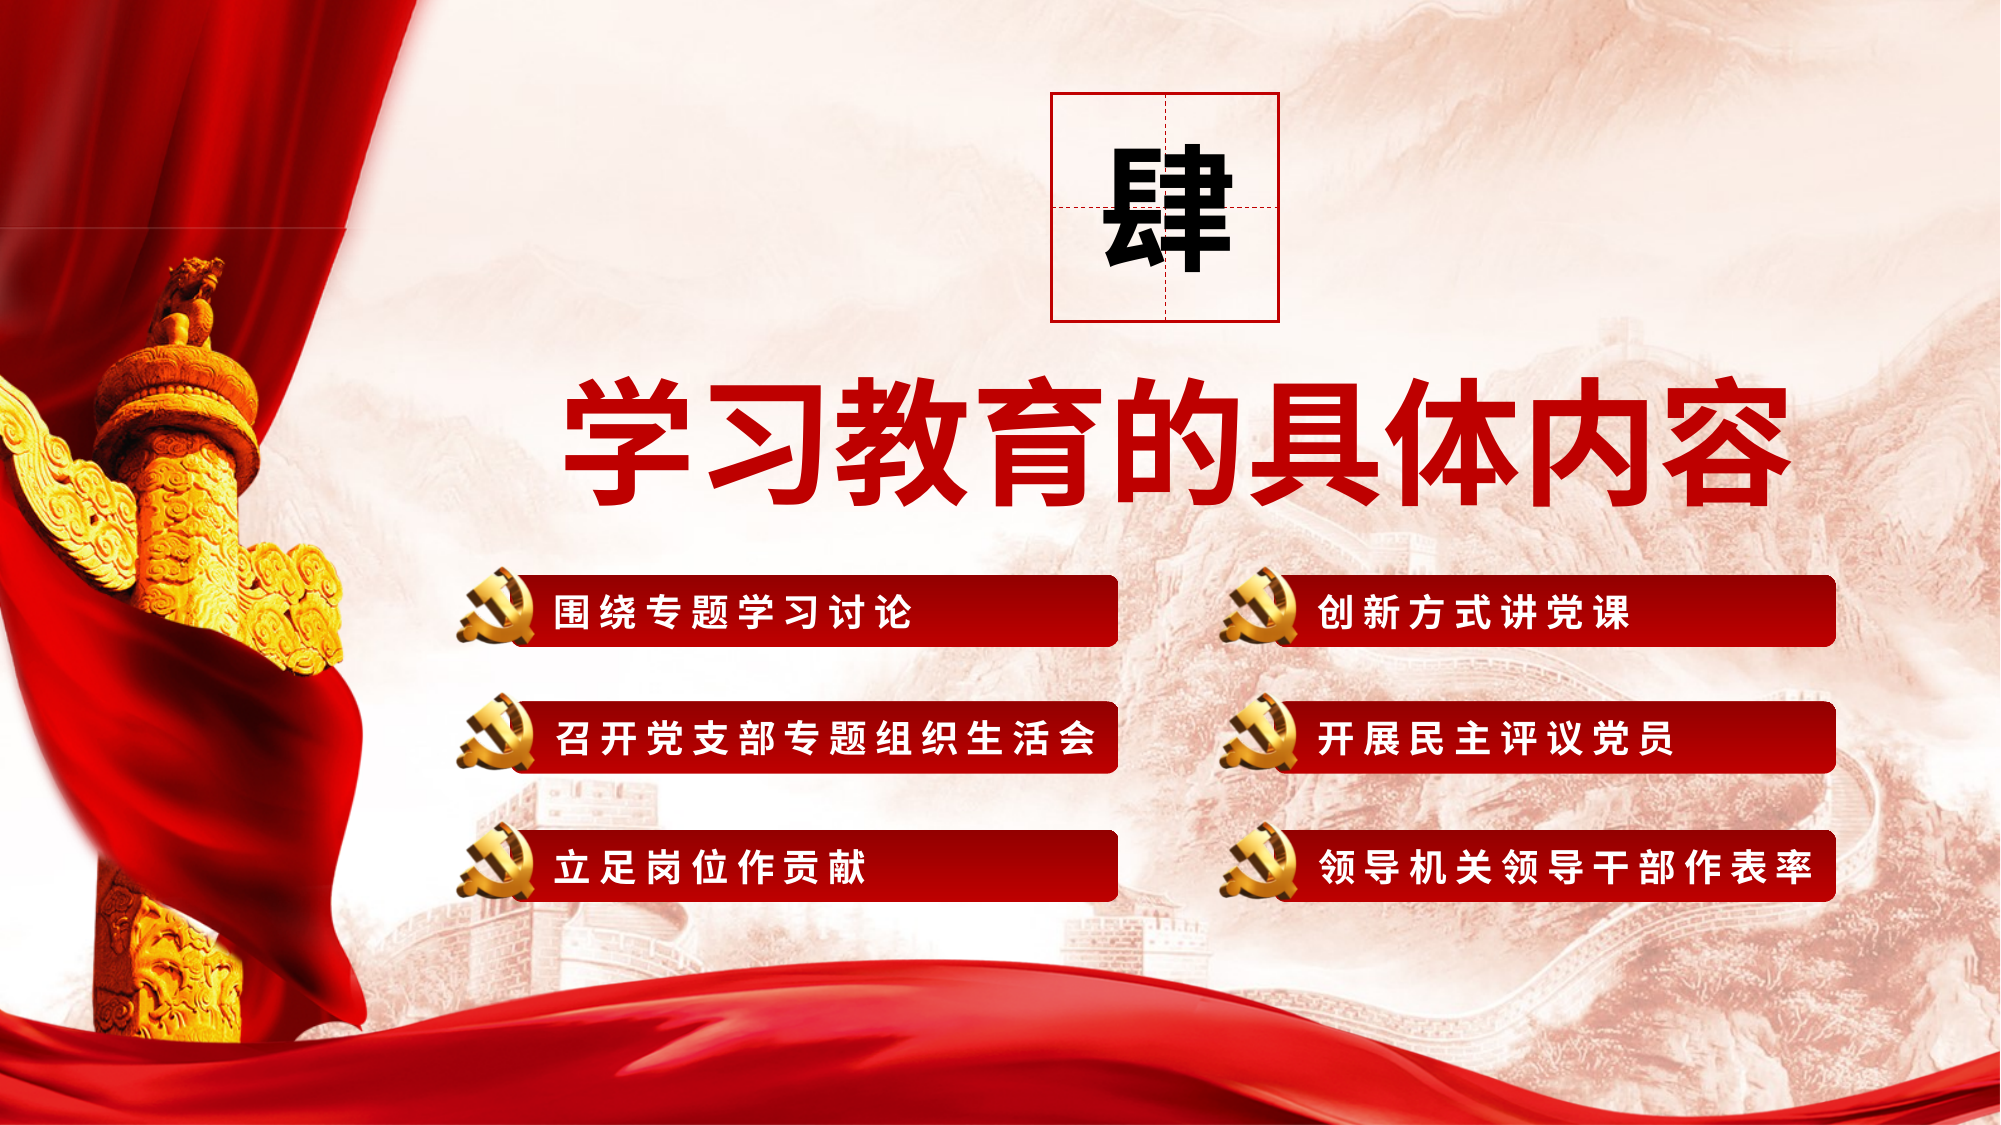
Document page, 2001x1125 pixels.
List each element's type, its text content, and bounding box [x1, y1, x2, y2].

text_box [1305, 574, 1836, 648]
picture [0, 0, 2001, 1125]
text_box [1305, 829, 1836, 903]
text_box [542, 574, 1119, 648]
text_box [1051, 93, 1279, 322]
text_box 学习教育的具体内容 [564, 349, 1812, 530]
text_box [1305, 701, 1836, 774]
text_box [542, 829, 1119, 903]
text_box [542, 701, 1119, 774]
